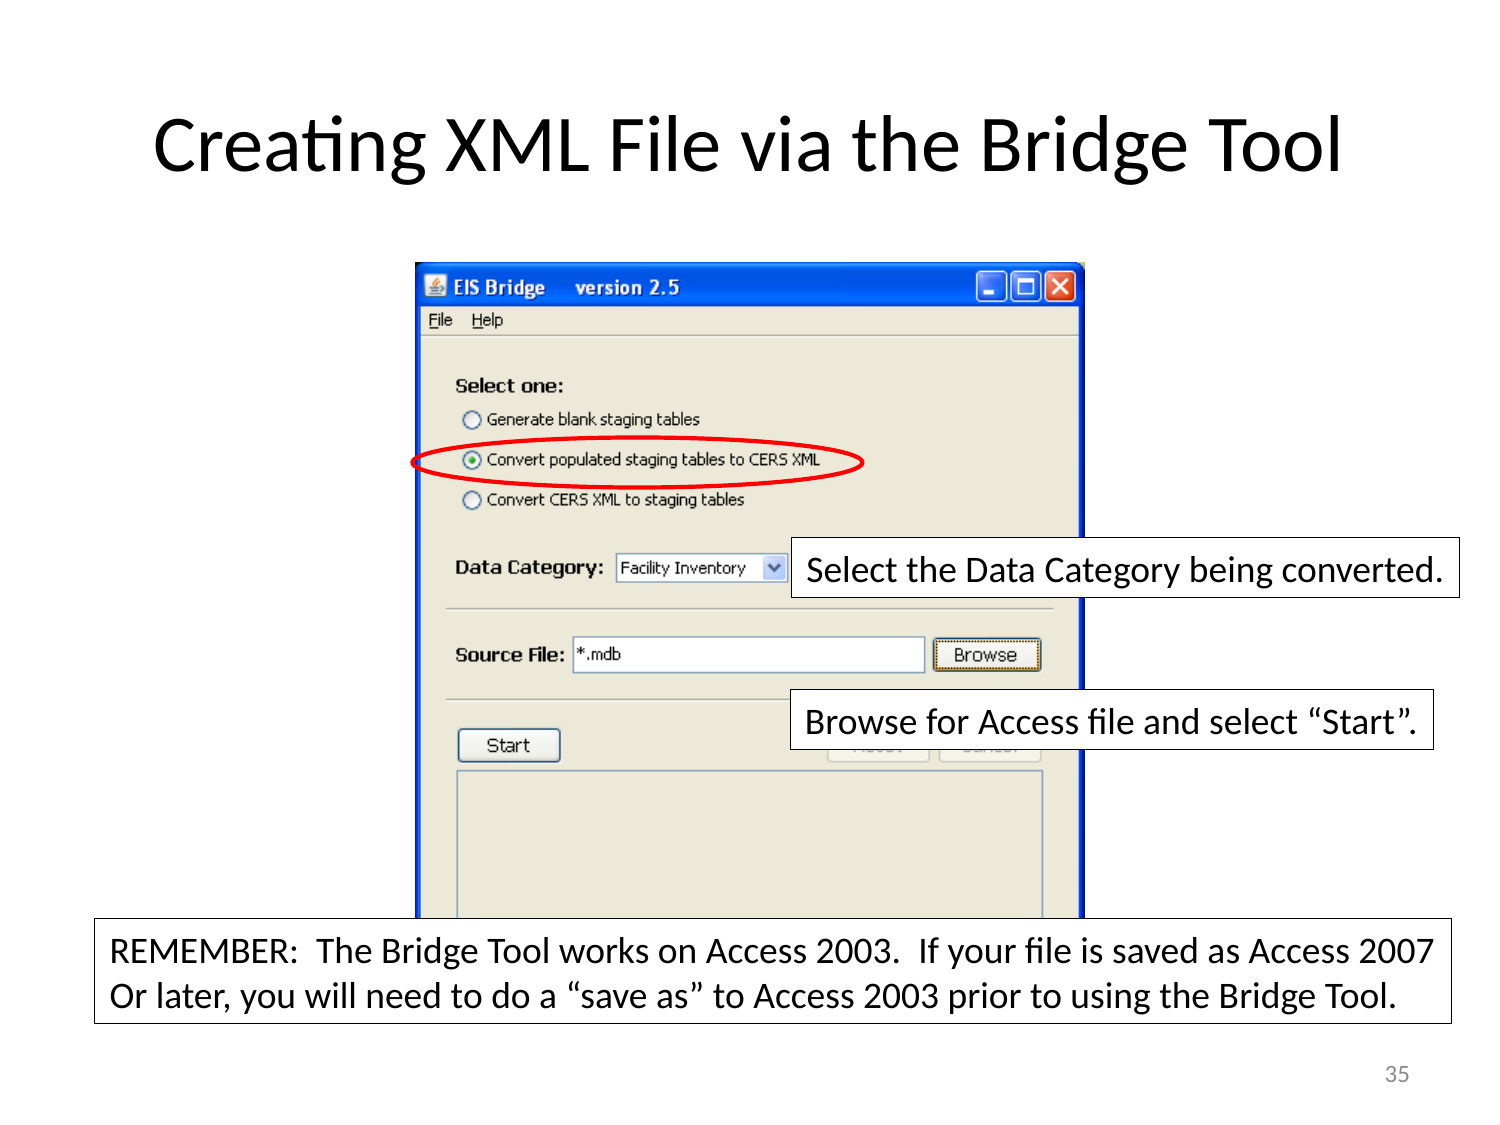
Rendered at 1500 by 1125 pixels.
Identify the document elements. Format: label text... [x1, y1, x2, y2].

text_box REMEMBER: The Bridge Tool works on Access 2003. If your file is saved as Access 2007 Or later, you will need to do a “save as” to Access 2003 prior to using the Bridge Tool. [94, 918, 1452, 1024]
text_box Browse for Access file and select “Start”. [1091, 689, 1434, 750]
slide_number 35 [1074, 1042, 1425, 1103]
text_box Select the Data Category being converted. [1091, 537, 1460, 598]
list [415, 262, 1085, 1006]
title Creating XML File via the Bridge Tool [75, 45, 1425, 233]
